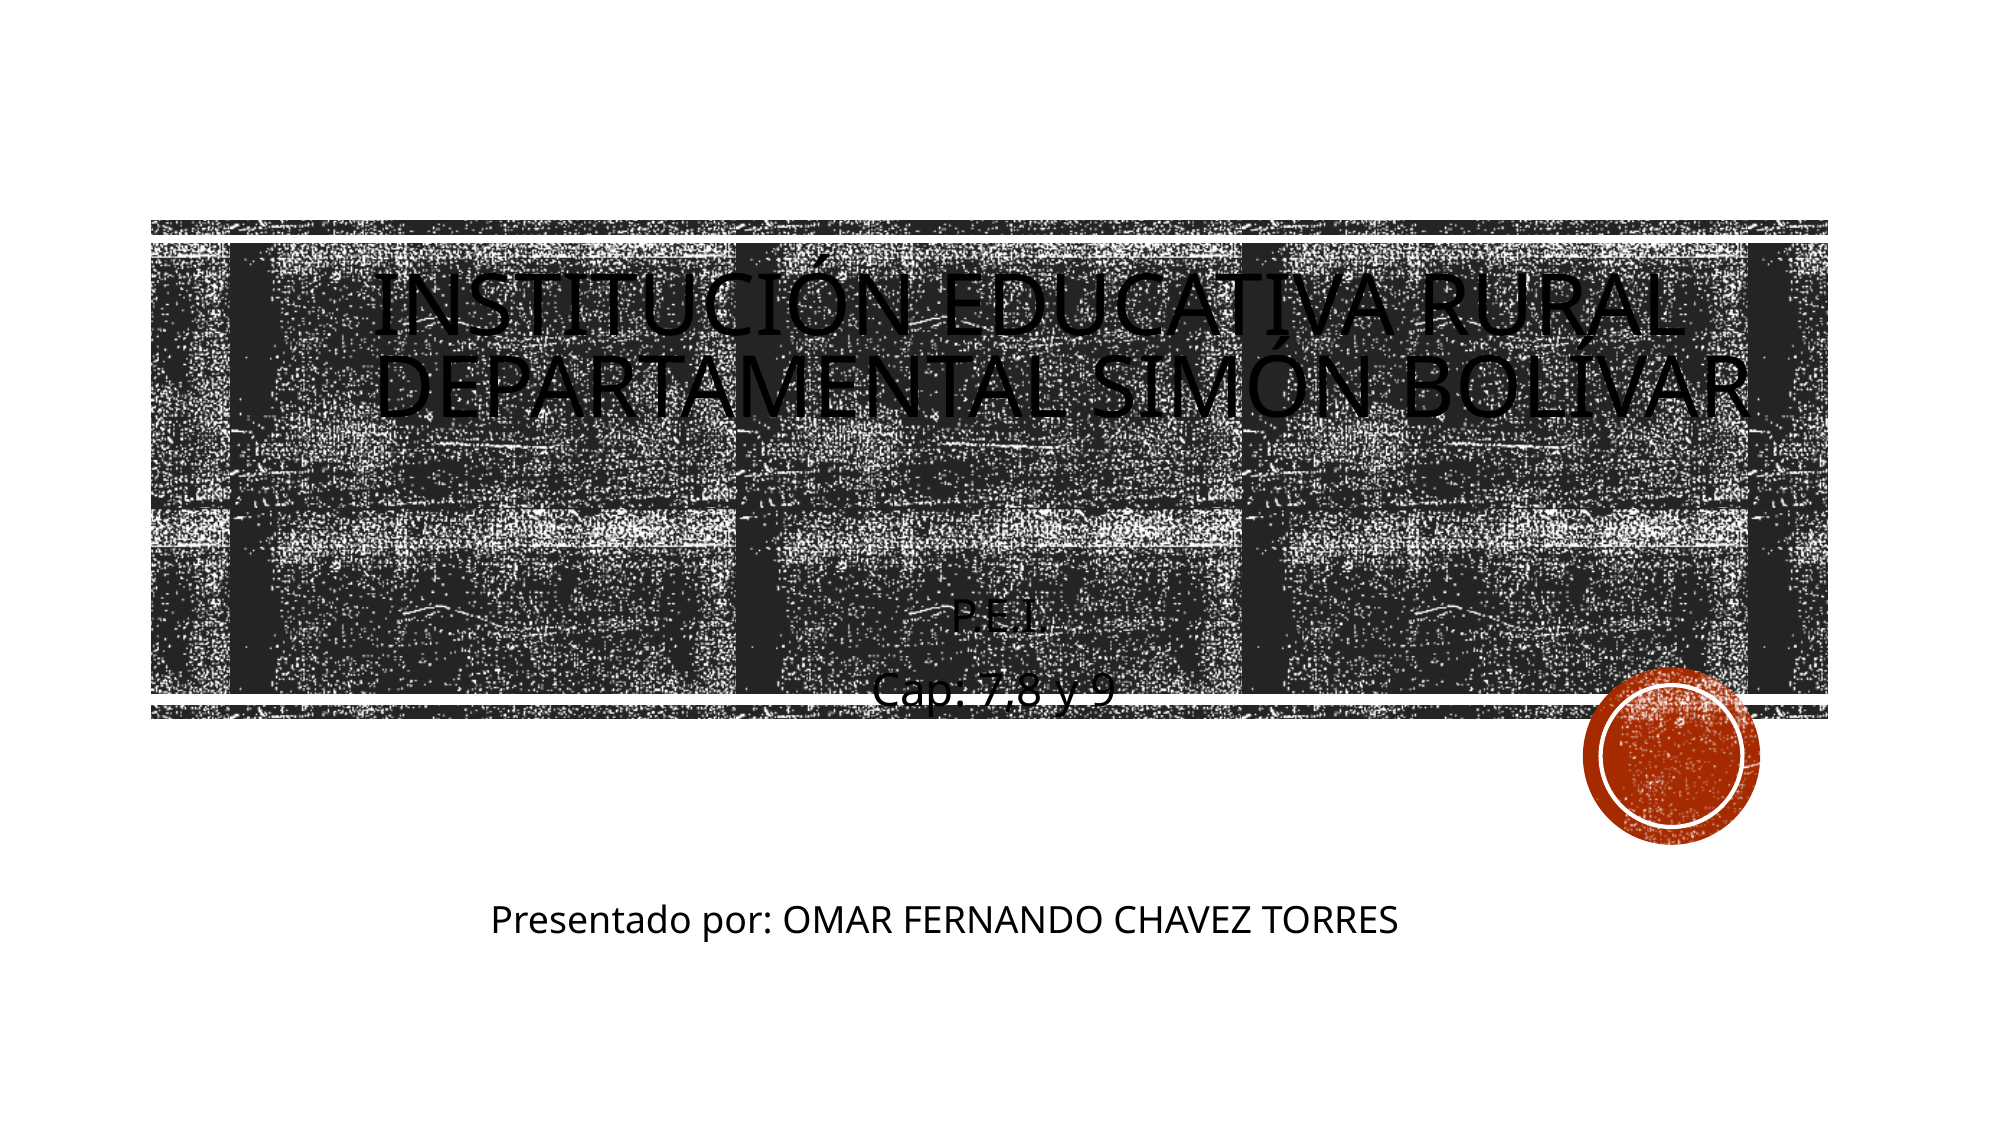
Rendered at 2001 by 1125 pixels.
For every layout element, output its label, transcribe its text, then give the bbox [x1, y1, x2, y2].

title INSTITUCIÓN EDUCATIVA RURAL DEPARTAMENTAL SIMÓN BOLÍVAR [357, 236, 1858, 467]
text_box Presentado por: OMAR FERNANDO CHAVEZ TORRES [475, 888, 1415, 949]
subtitle P.E.I. Cap: 7,8 y 9 [249, 585, 1750, 732]
